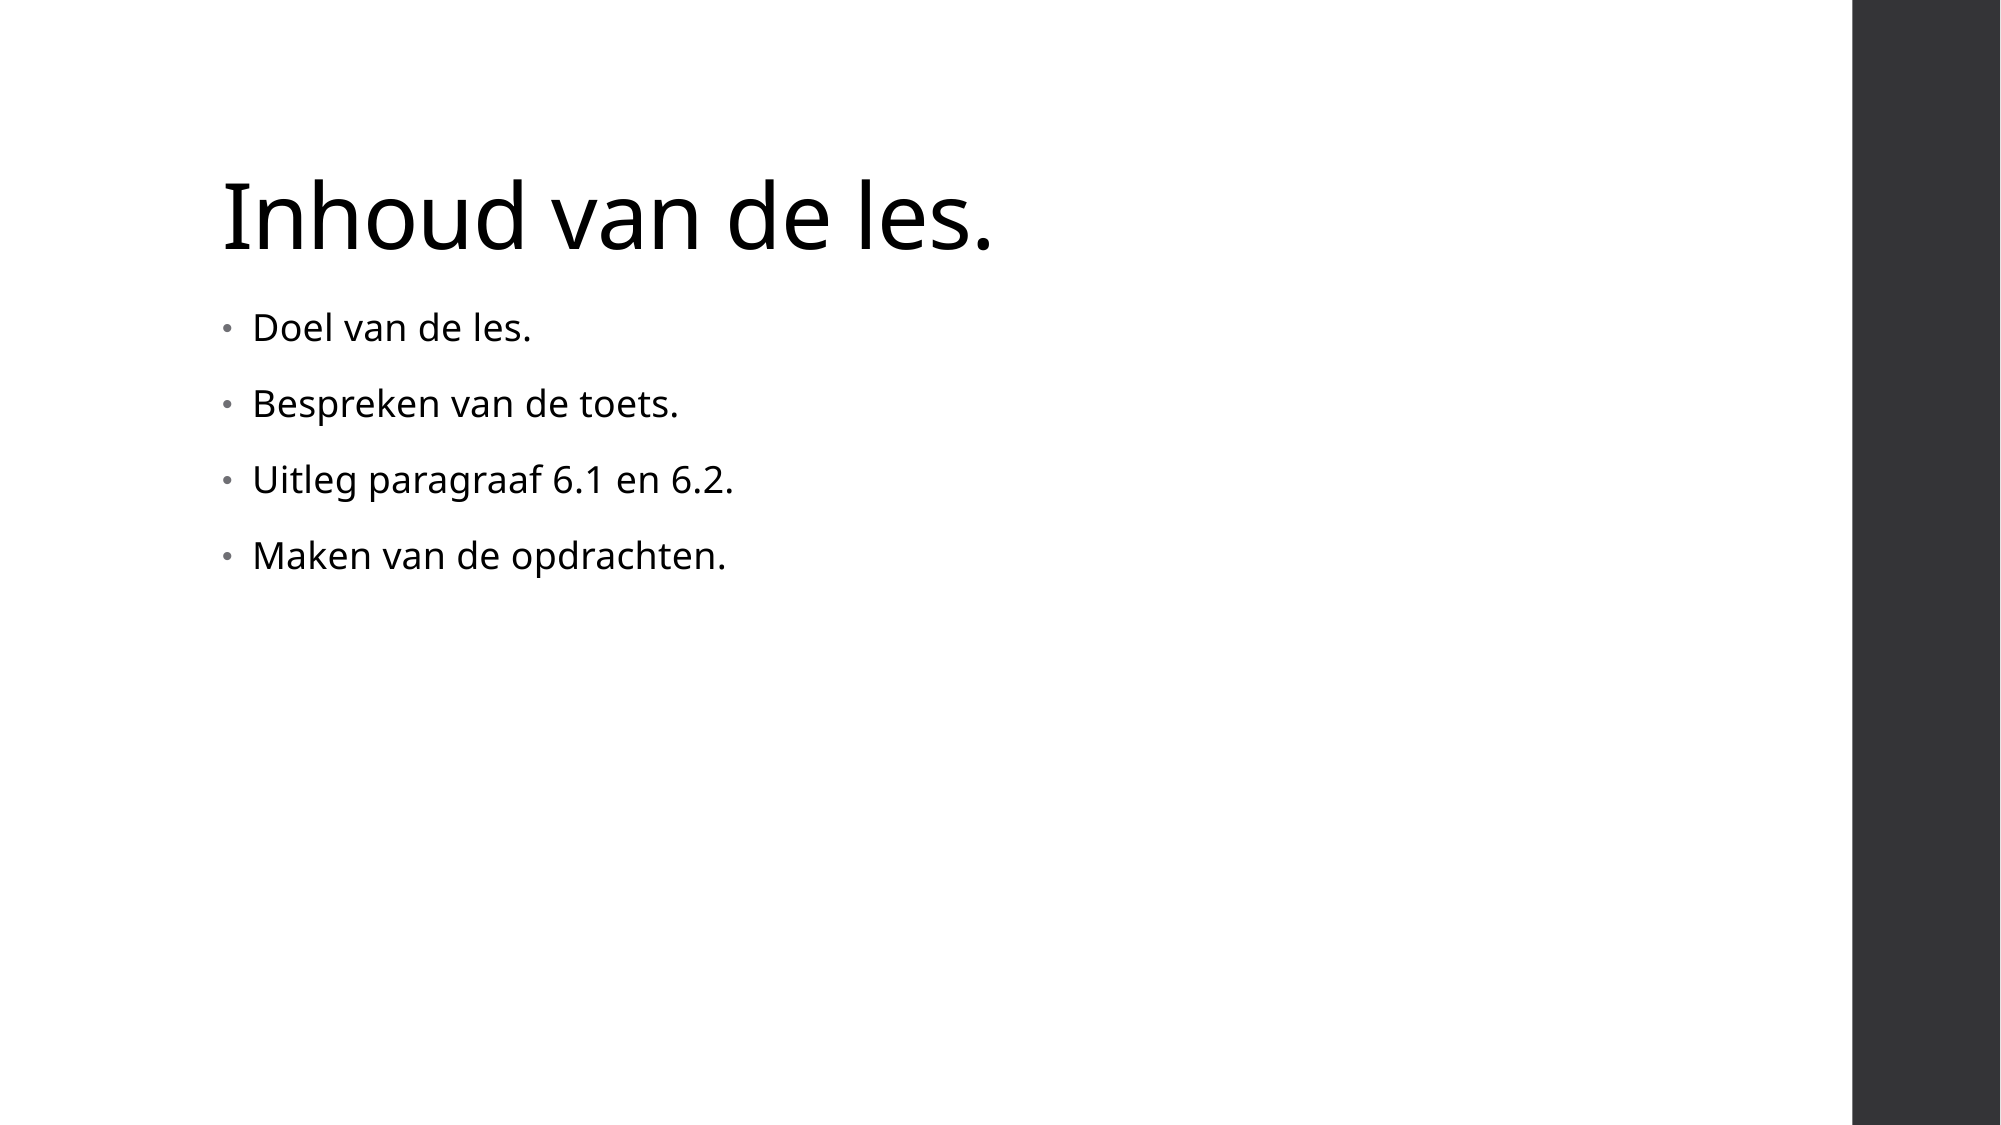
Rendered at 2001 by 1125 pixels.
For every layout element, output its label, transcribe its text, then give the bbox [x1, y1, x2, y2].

list Doel van de les. Bespreken van de toets. Uitleg paragraaf 6.1 en 6.2. Maken van de opdrachten. [206, 299, 1617, 1014]
title Inhoud van de les. [206, 60, 1797, 278]
